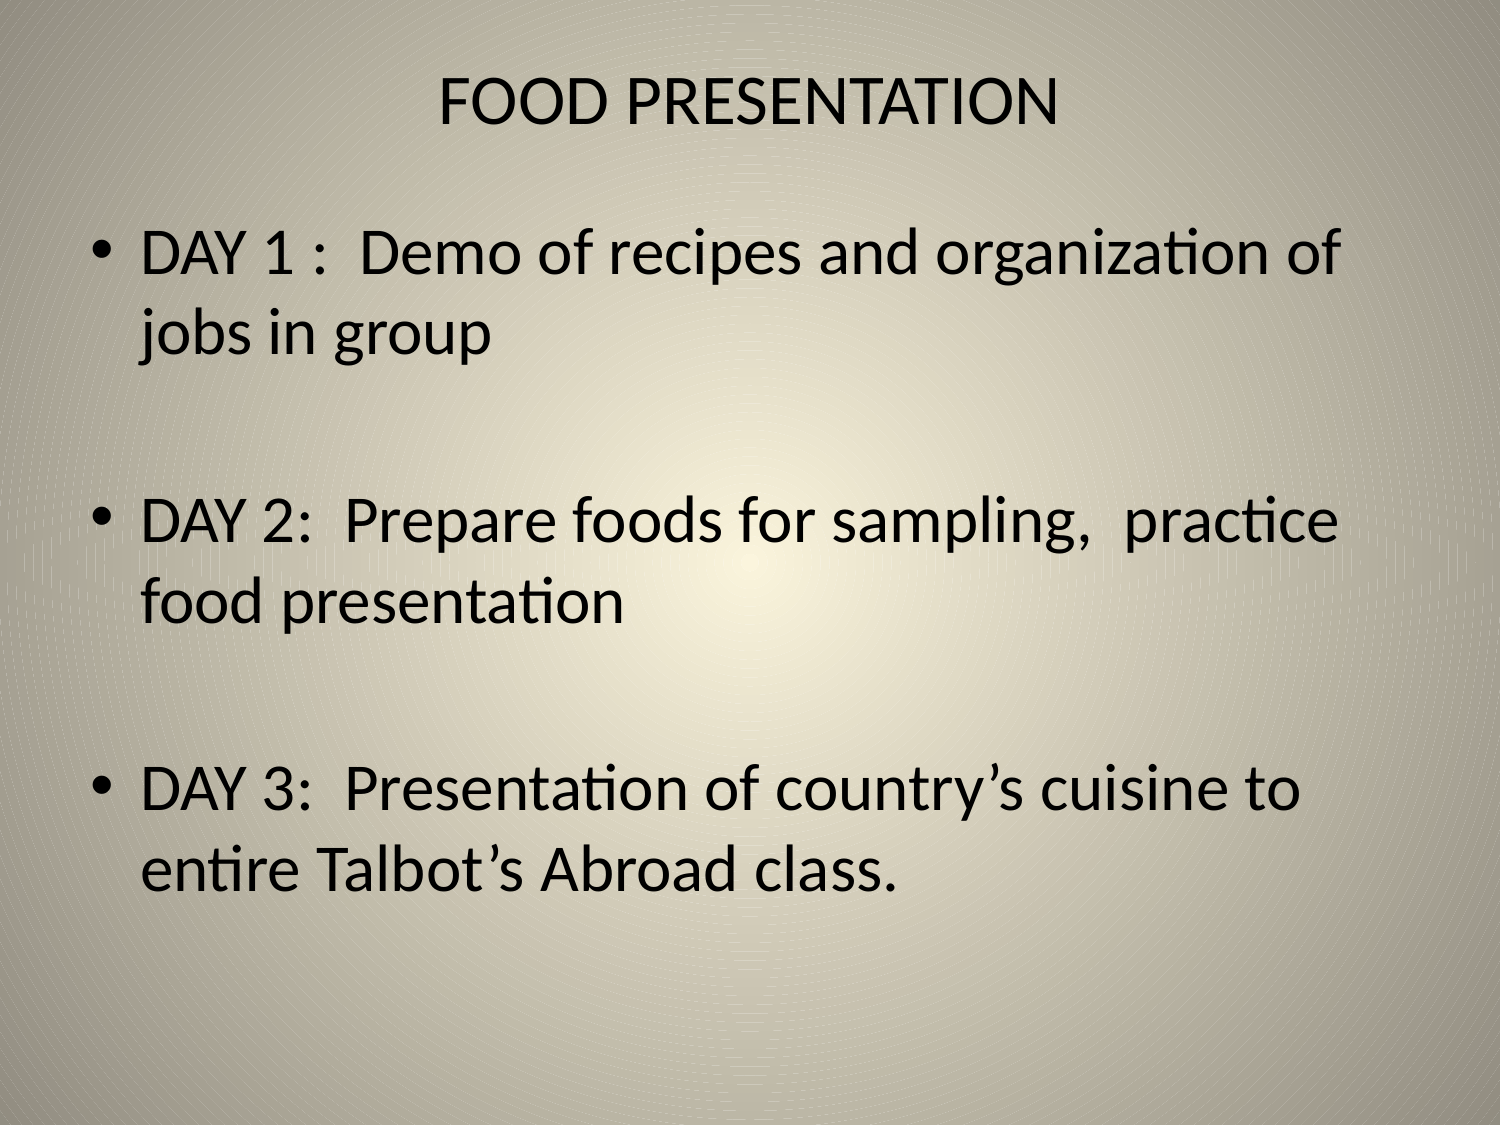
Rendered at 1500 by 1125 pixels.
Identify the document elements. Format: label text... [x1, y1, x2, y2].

list DAY 1 : Demo of recipes and organization of jobs in group DAY 2: Prepare foods for sampling, practice food presentation DAY 3: Presentation of country’s cuisine to entire Talbot’s Abroad class. [75, 200, 1425, 1005]
title FOOD PRESENTATION [75, 45, 1425, 200]
